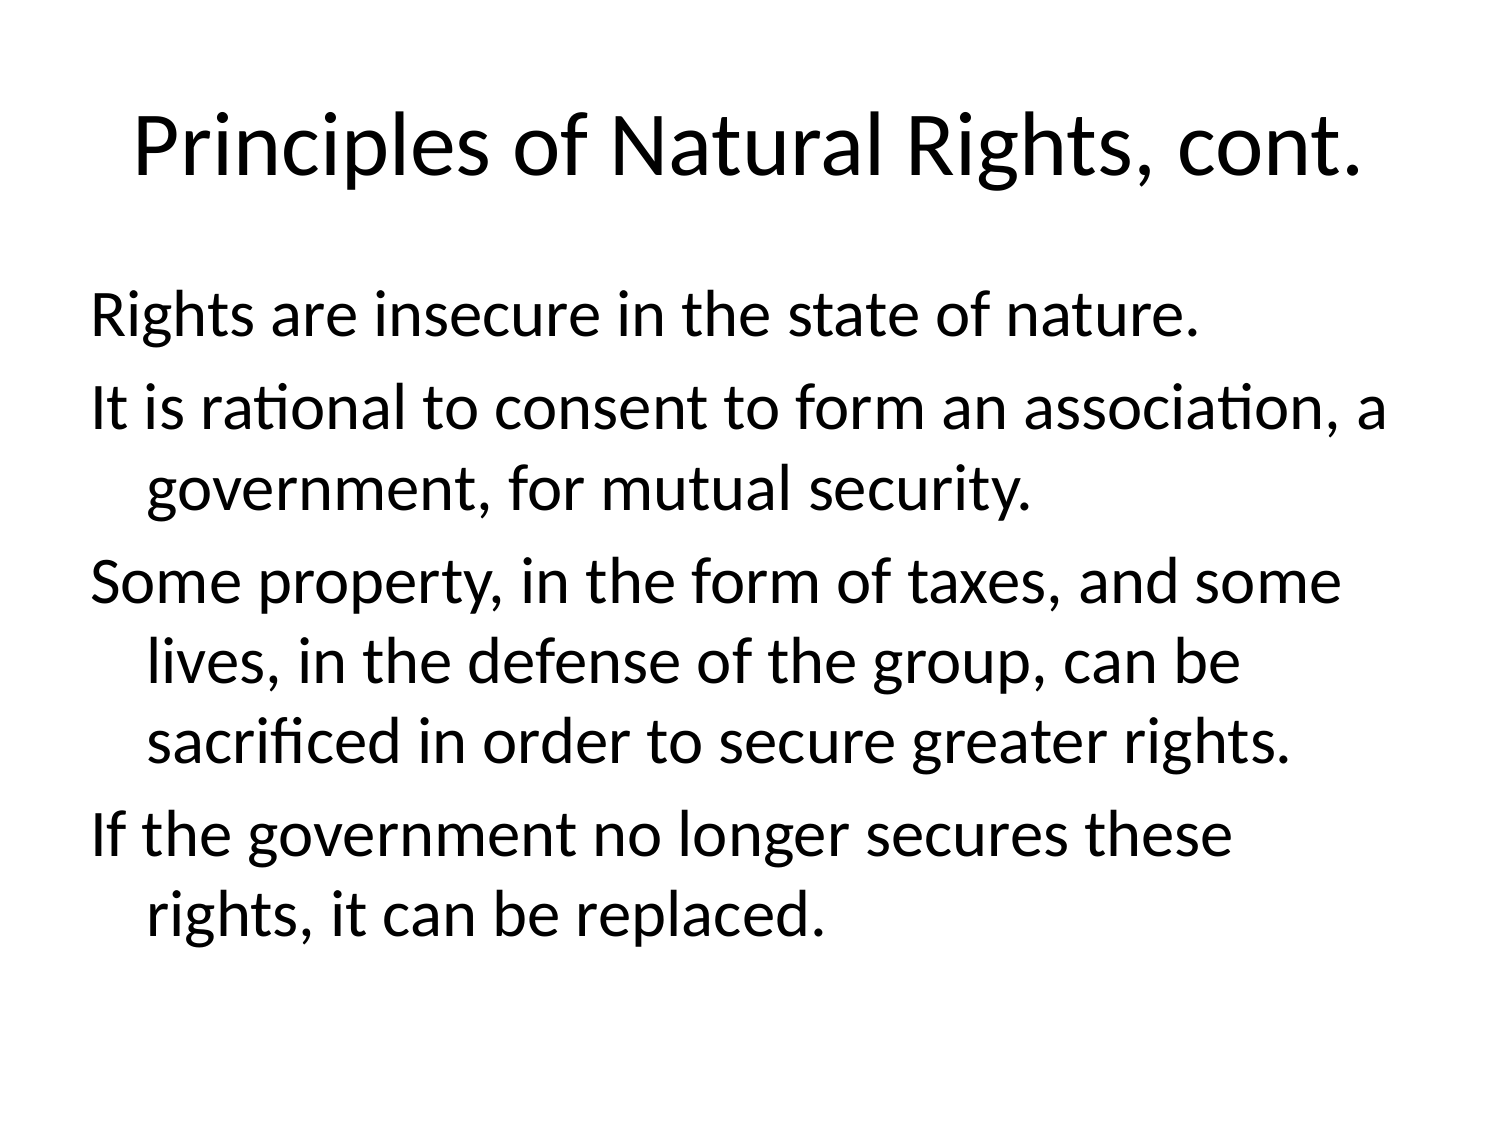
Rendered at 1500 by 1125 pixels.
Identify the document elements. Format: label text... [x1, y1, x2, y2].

title Principles of Natural Rights, cont. [74, 44, 1426, 233]
list Rights are insecure in the state of nature. It is rational to consent to form an association, a government, for mutual security. Some property, in the form of taxes, and some lives, in the defense of the group, can be sacrificed in order to secure greater rights. If the government no longer secures these rights, it can be replaced. [74, 262, 1426, 1006]
